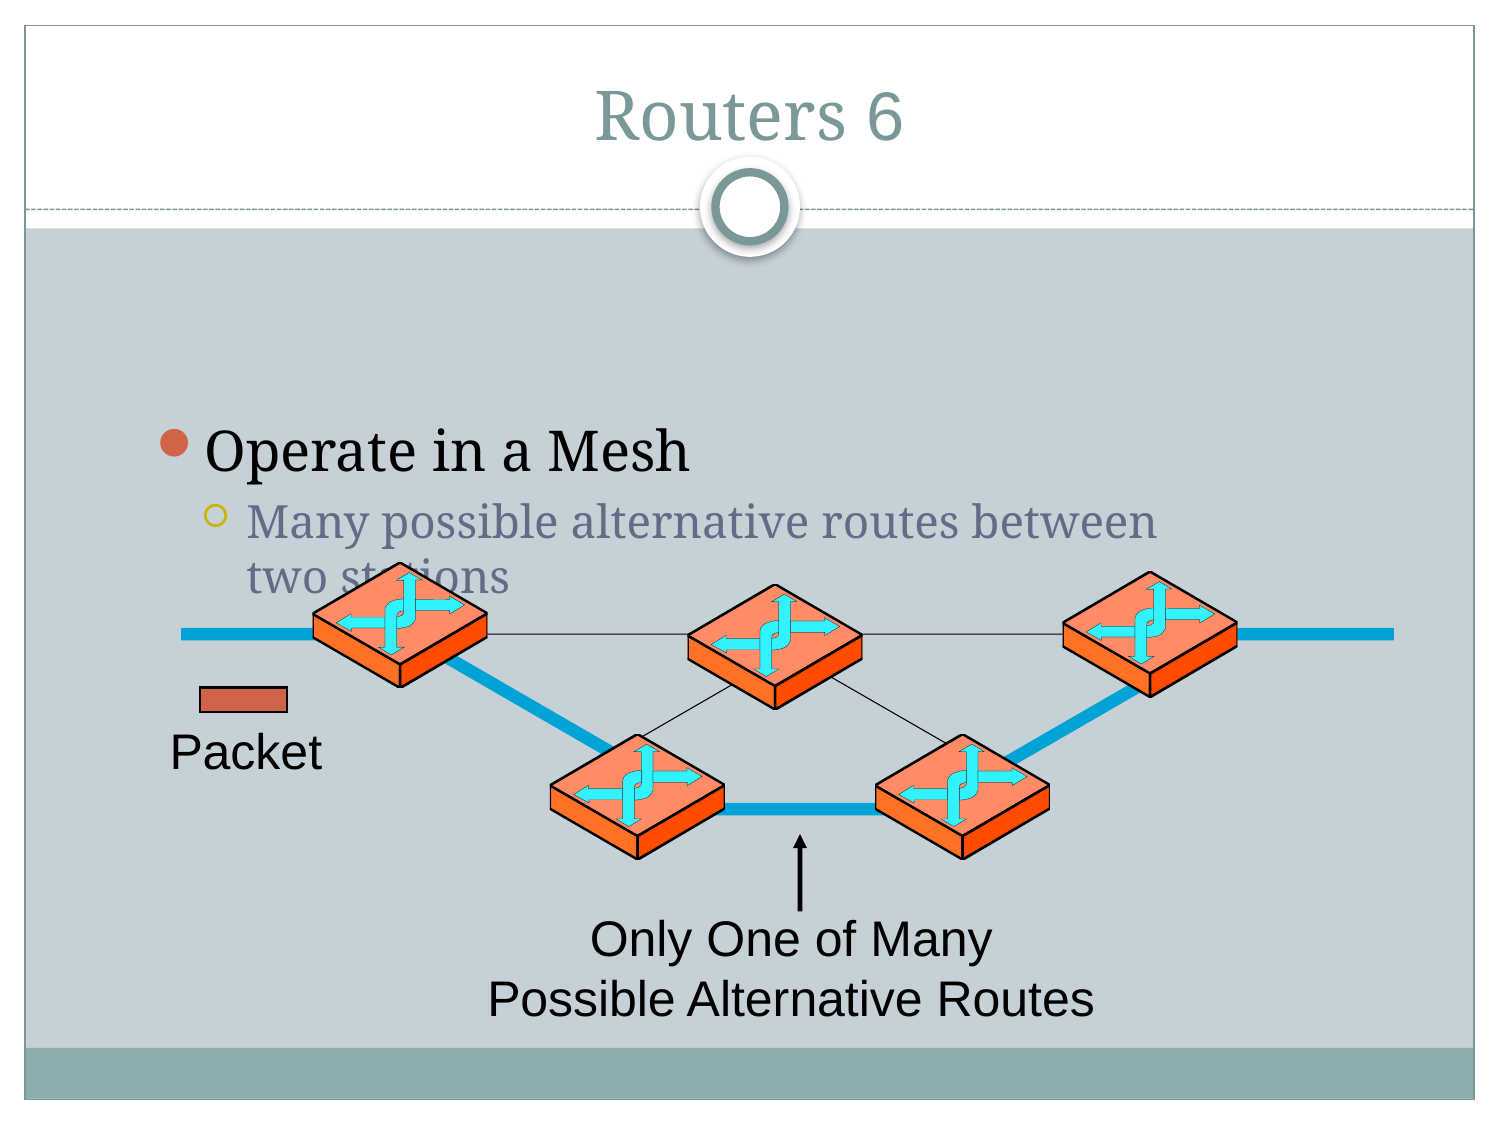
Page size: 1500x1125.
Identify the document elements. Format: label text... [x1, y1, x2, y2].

text_box Only One of Many Possible Alternative Routes [472, 899, 1111, 1034]
picture [874, 733, 1051, 860]
text_box [793, 834, 807, 910]
title 6 Routers [49, 37, 1450, 162]
picture [549, 733, 726, 860]
picture [312, 562, 488, 689]
text_box Packet [154, 712, 338, 788]
picture [687, 583, 863, 710]
text_box [199, 687, 288, 712]
list Operate in a Mesh Many possible alternative routes between two stations [141, 408, 1238, 988]
picture [1062, 571, 1238, 698]
